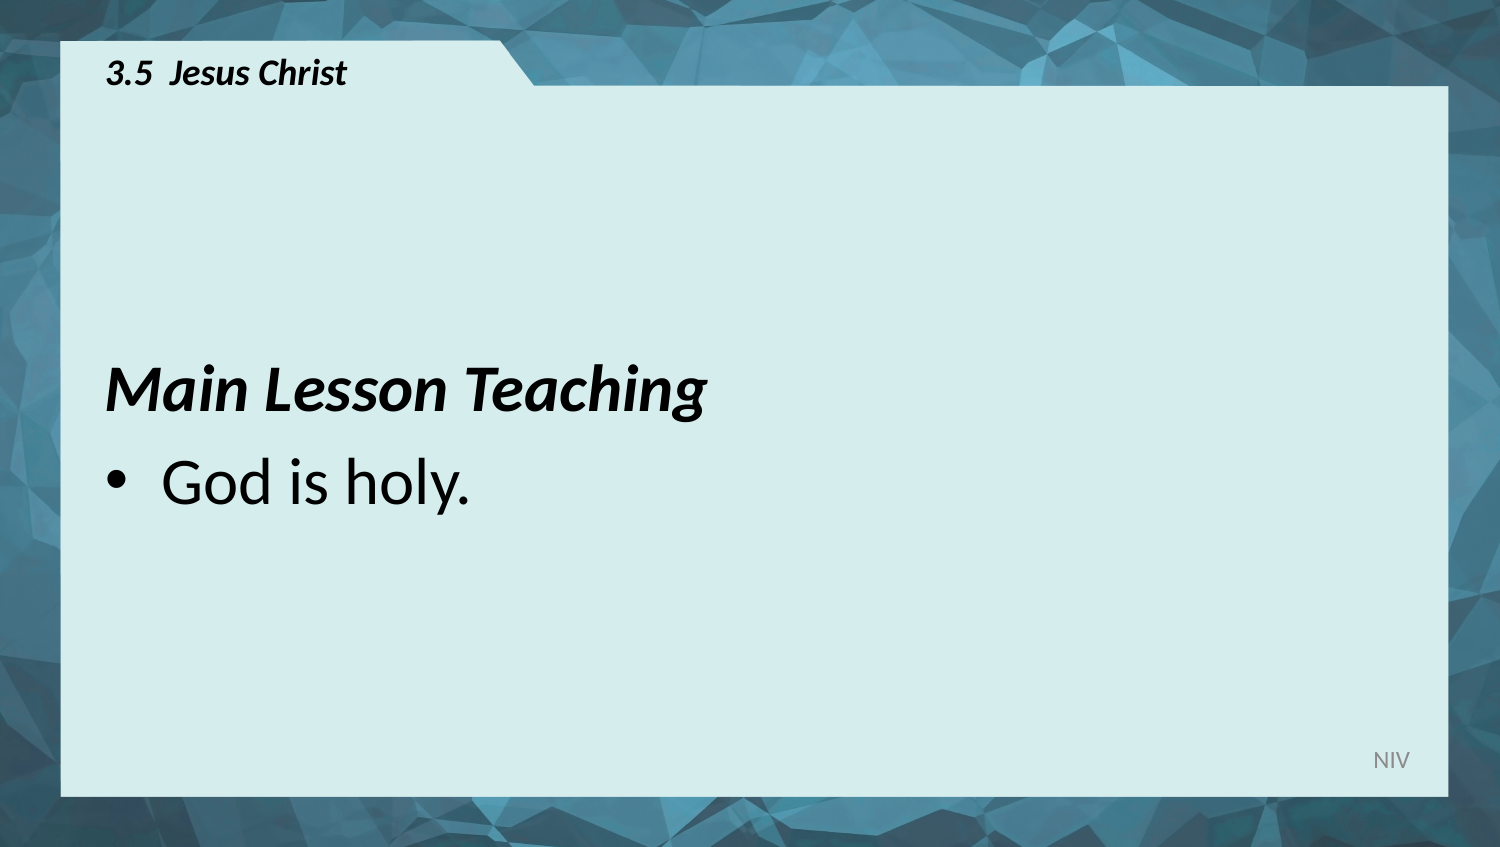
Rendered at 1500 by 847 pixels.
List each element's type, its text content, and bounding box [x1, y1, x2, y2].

footer NIV [950, 736, 1425, 782]
title 3.5 Jesus Christ [89, 33, 1420, 108]
picture [0, 0, 1500, 847]
list Main Lesson Teaching God is holy. [89, 141, 1403, 722]
